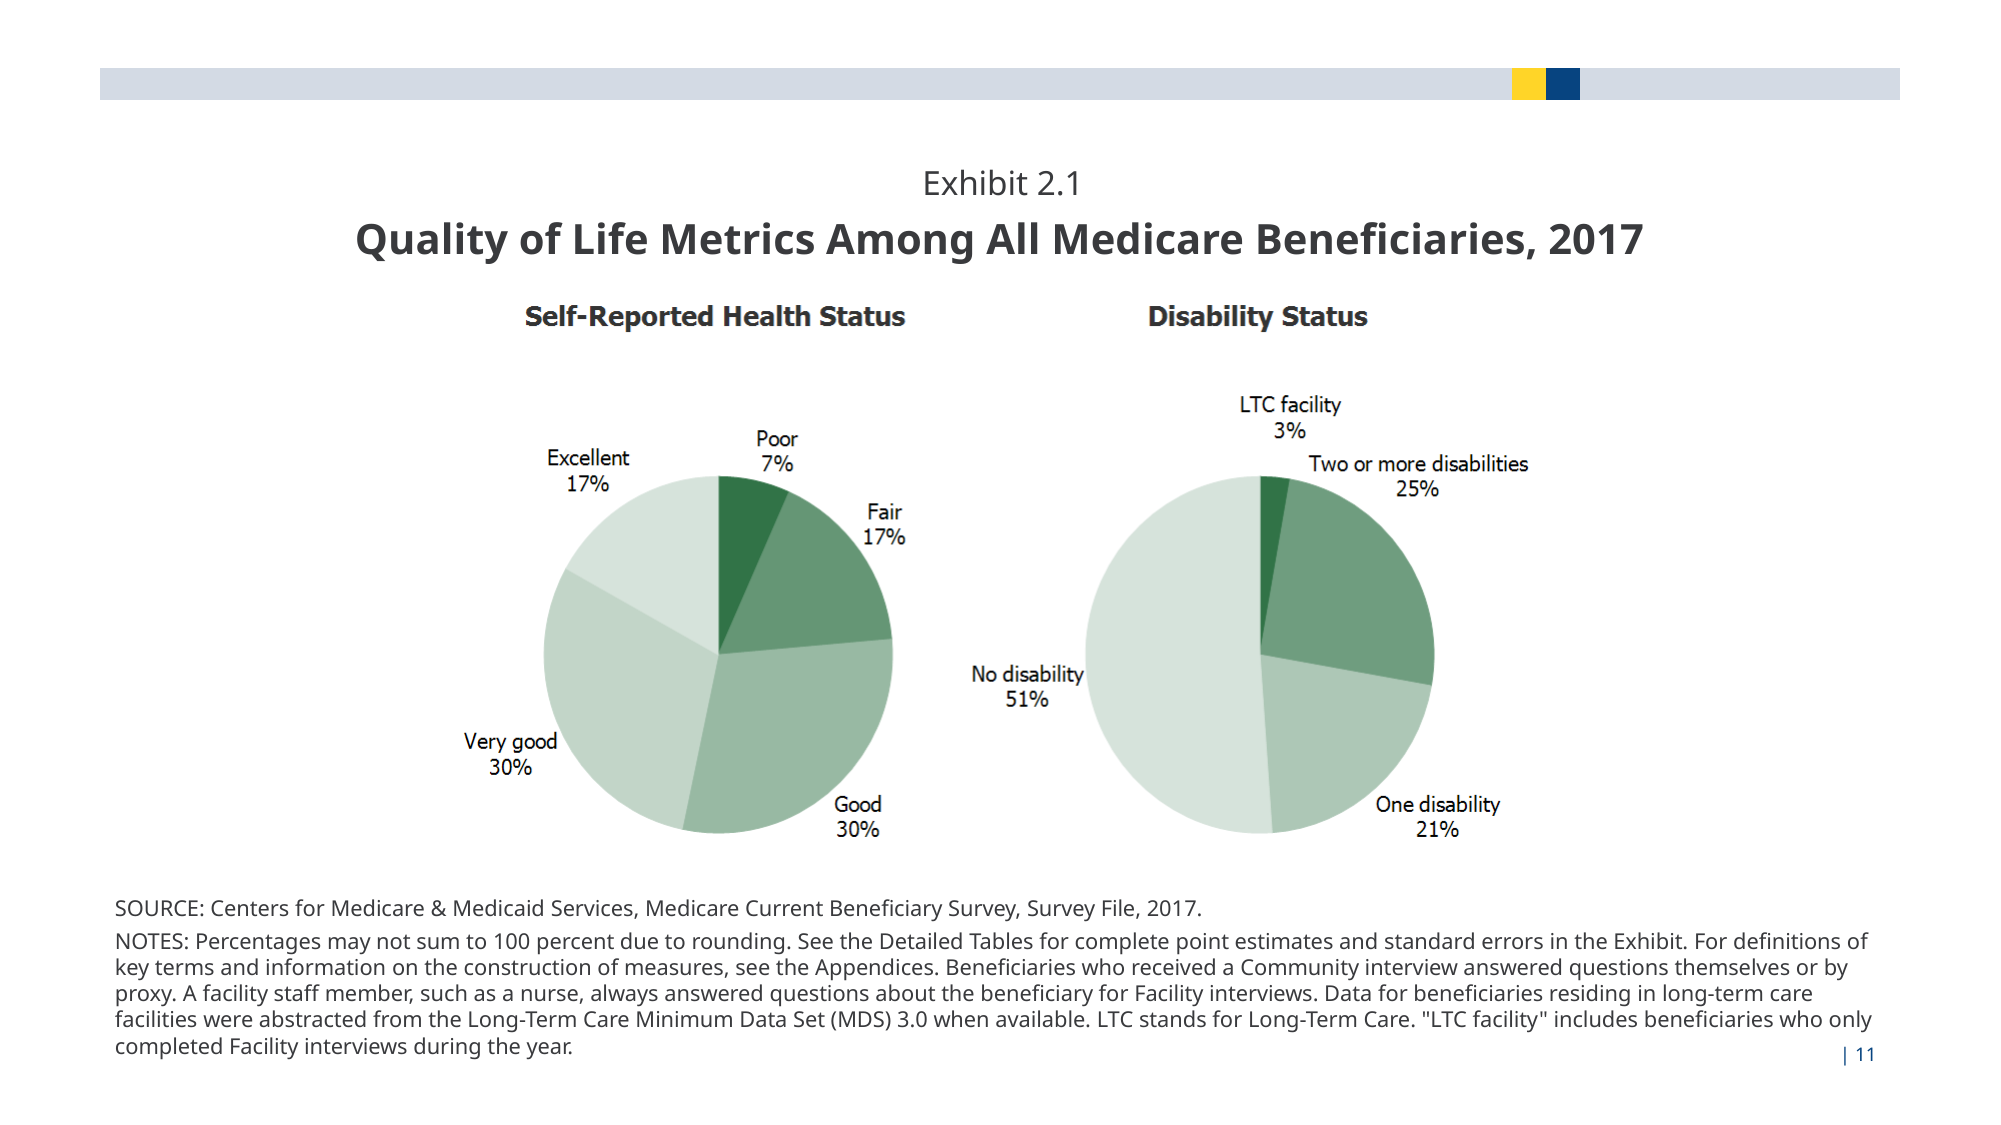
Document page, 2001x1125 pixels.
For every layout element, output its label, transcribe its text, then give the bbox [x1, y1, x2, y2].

list SOURCE: Centers for Medicare & Medicaid Services, Medicare Current Beneficiary Survey, Survey File, 2017. NOTES: Percentages may not sum to 100 percent due to rounding. See the Detailed Tables for complete point estimates and standard errors in the Exhibit. For definitions of key terms and information on the construction of measures, see the Appendices. Beneficiaries who received a Community interview answered questions themselves or by proxy. A facility staff member, such as a nurse, always answered questions about the beneficiary for Facility interviews. Data for beneficiaries residing in long-term care facilities were abstracted from the Long-Term Care Minimum Data Set (MDS) 3.0 when available. LTC stands for Long-Term Care. "LTC facility" includes beneficiaries who only completed Facility interviews during the year. [99, 887, 1900, 1088]
picture [437, 287, 1542, 868]
title Exhibit 2.1 [99, 154, 1900, 213]
list Quality of Life Metrics Among All Medicare Beneficiaries, 2017 [99, 213, 1900, 300]
